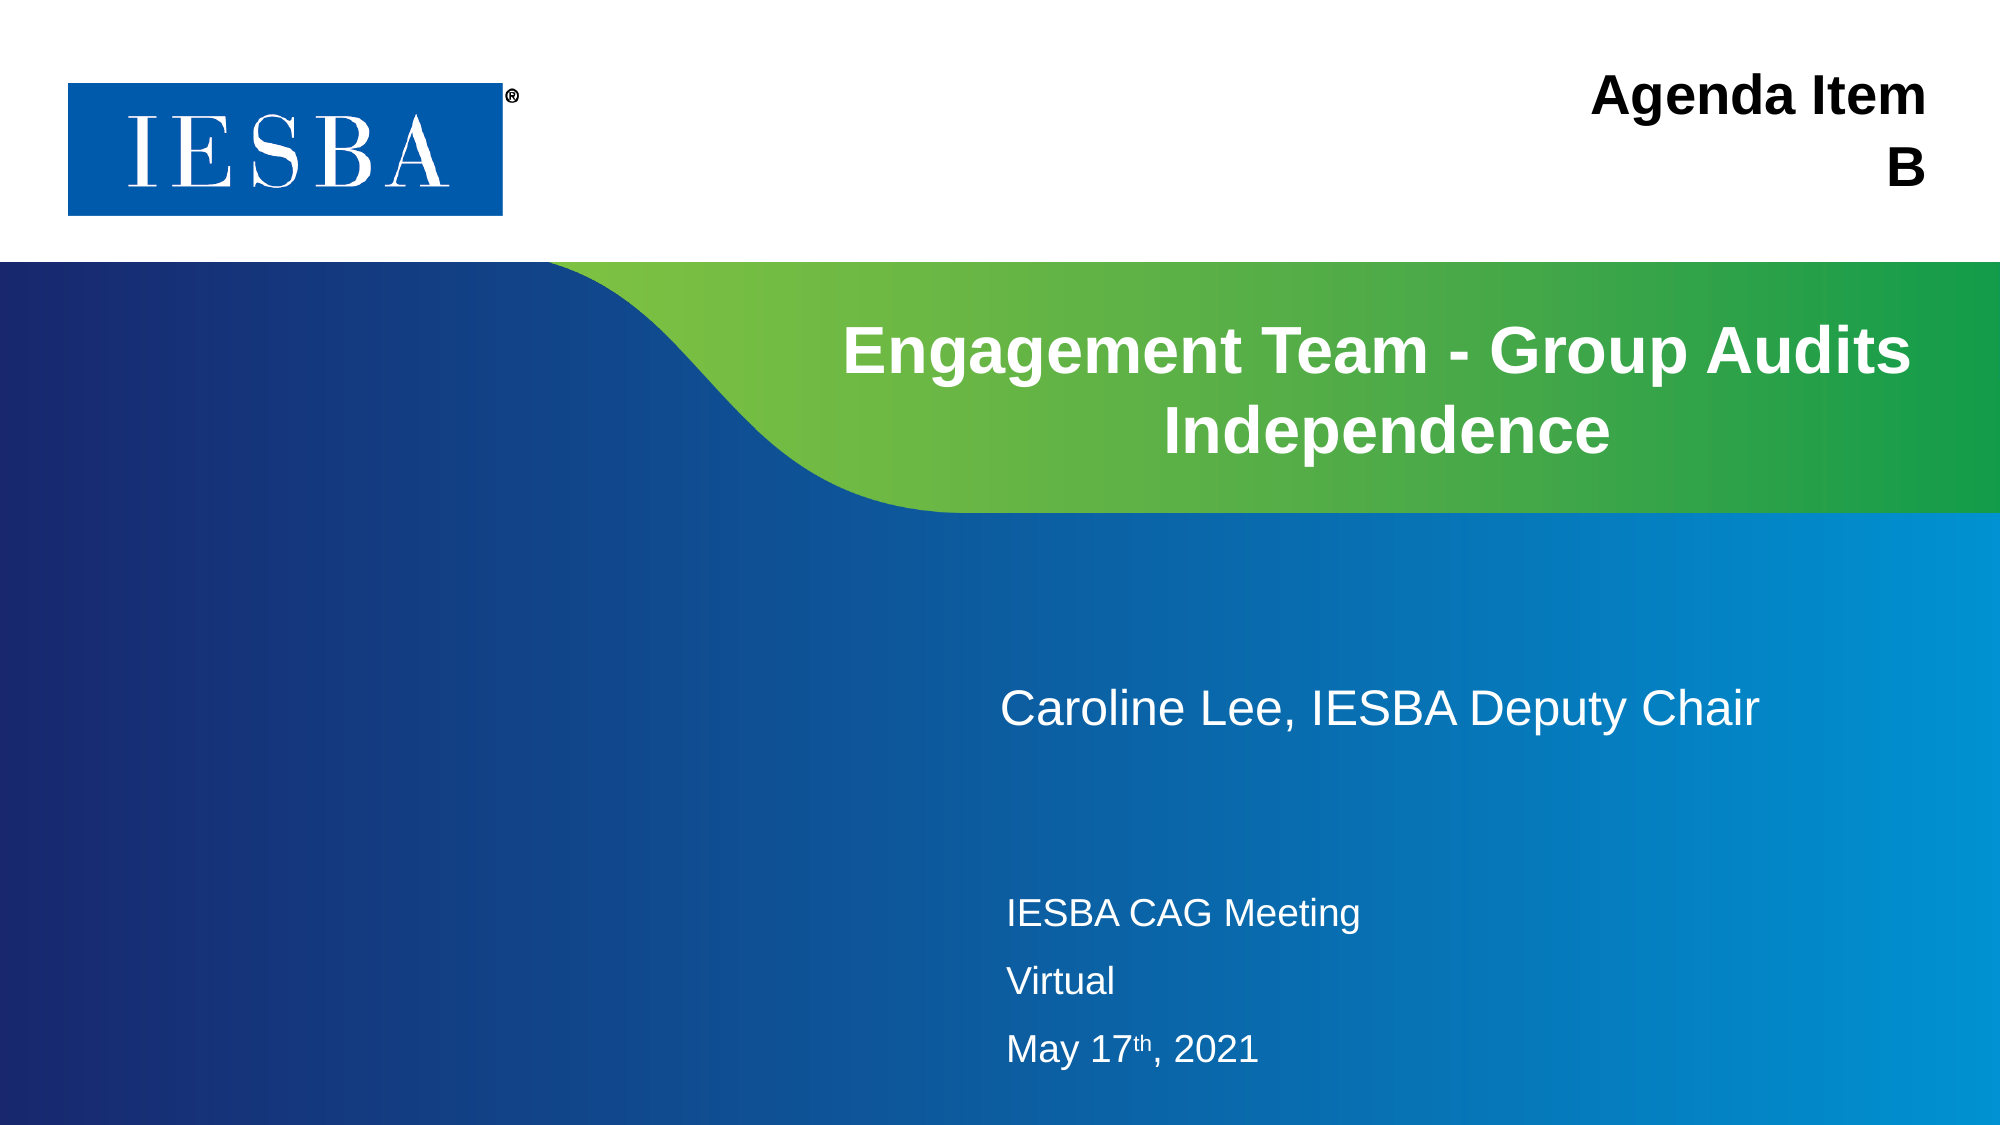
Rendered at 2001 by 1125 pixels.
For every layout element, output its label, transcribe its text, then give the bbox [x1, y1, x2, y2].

table_header Agenda Item B [1519, 55, 1942, 217]
text_box IESBA CAG Meeting Virtual May 17th, 2021 [1006, 887, 1807, 1050]
picture [549, 262, 2000, 513]
title Engagement Team - Group Audits Independence [825, 305, 1950, 469]
subtitle Caroline Lee, IESBA Deputy Chair [999, 675, 2000, 1125]
picture [68, 83, 519, 216]
